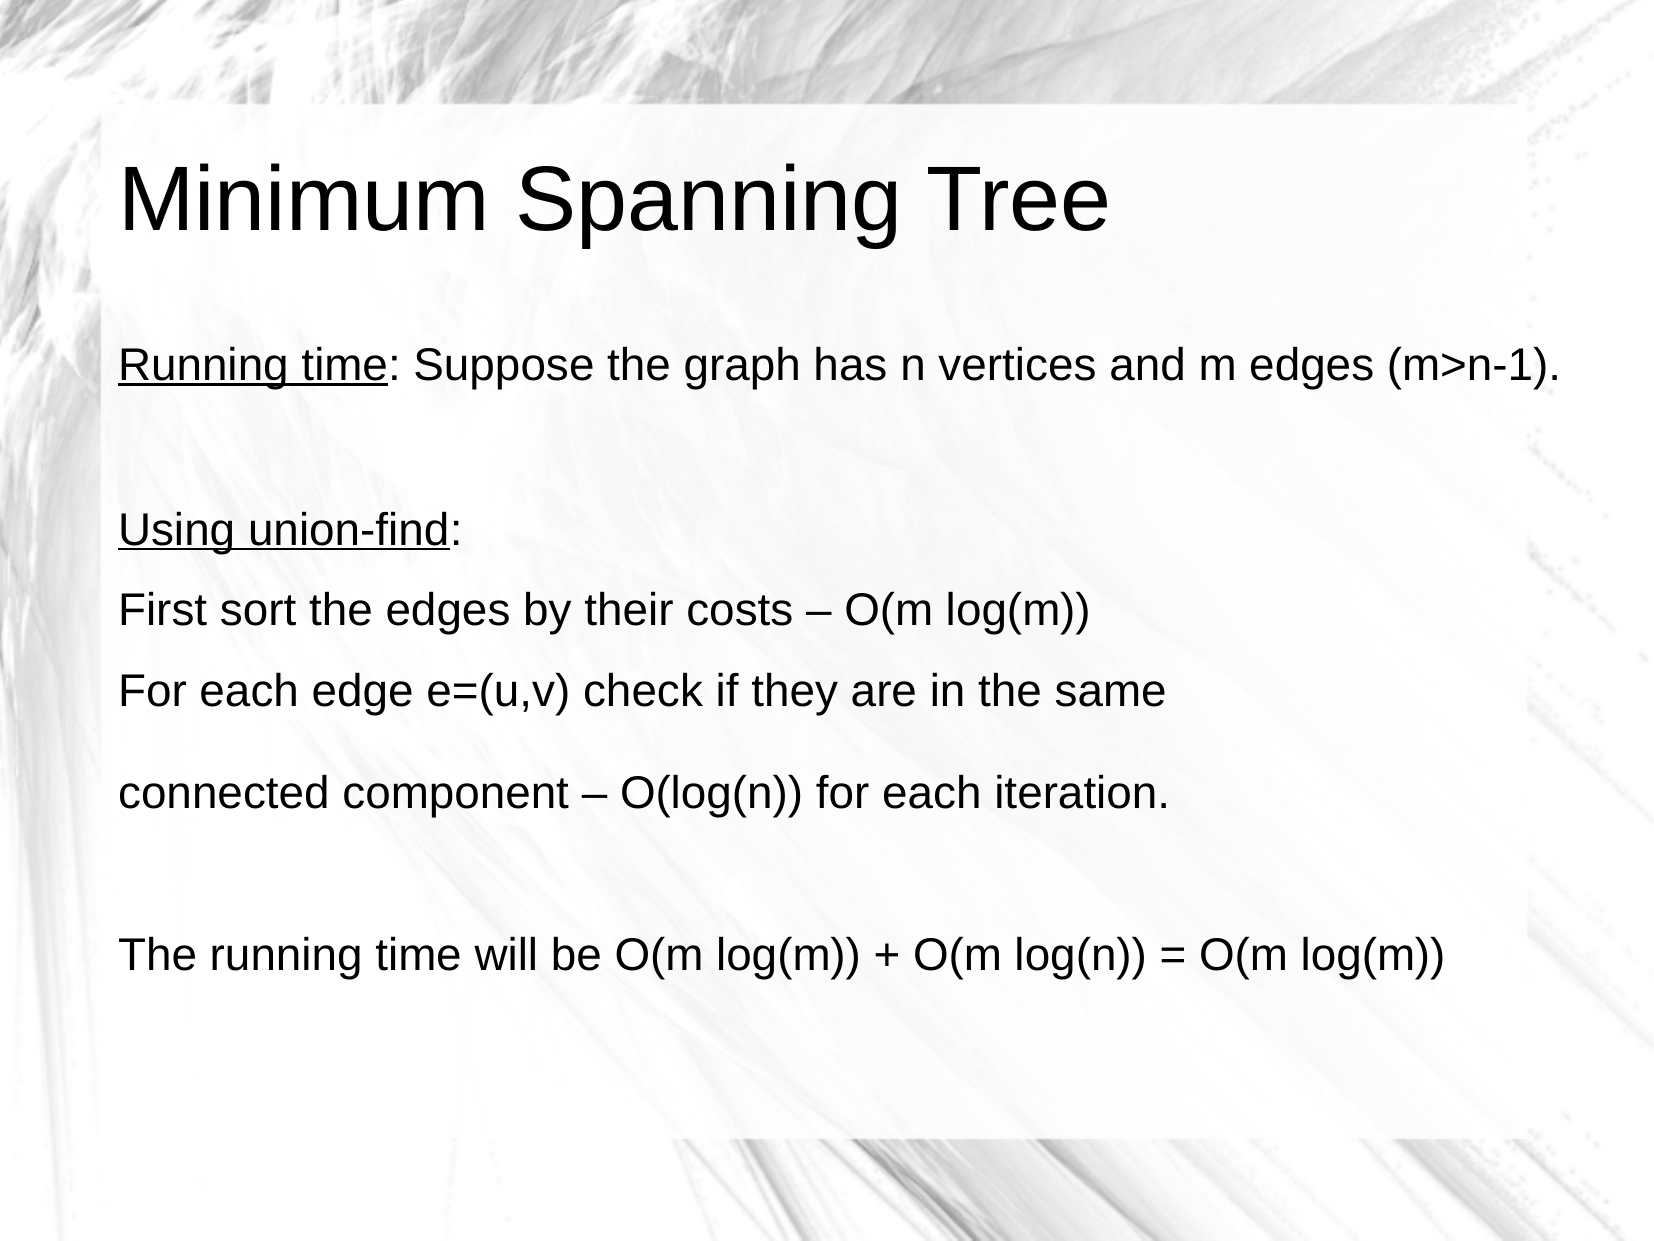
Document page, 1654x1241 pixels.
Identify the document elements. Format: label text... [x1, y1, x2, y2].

picture [0, 0, 1654, 1241]
list Running time: Suppose the graph has n vertices and m edges (m>n-1). Using union-find: First sort the edges by their costs – O(m log(m)) For each edge e=(u,v) check if they are in the same connected component – O(log(n)) for each iteration. The running time will be O(m log(m)) + O(m log(n)) = O(m log(m)) [118, 331, 1571, 1120]
title Minimum Spanning Tree [118, 93, 1506, 299]
